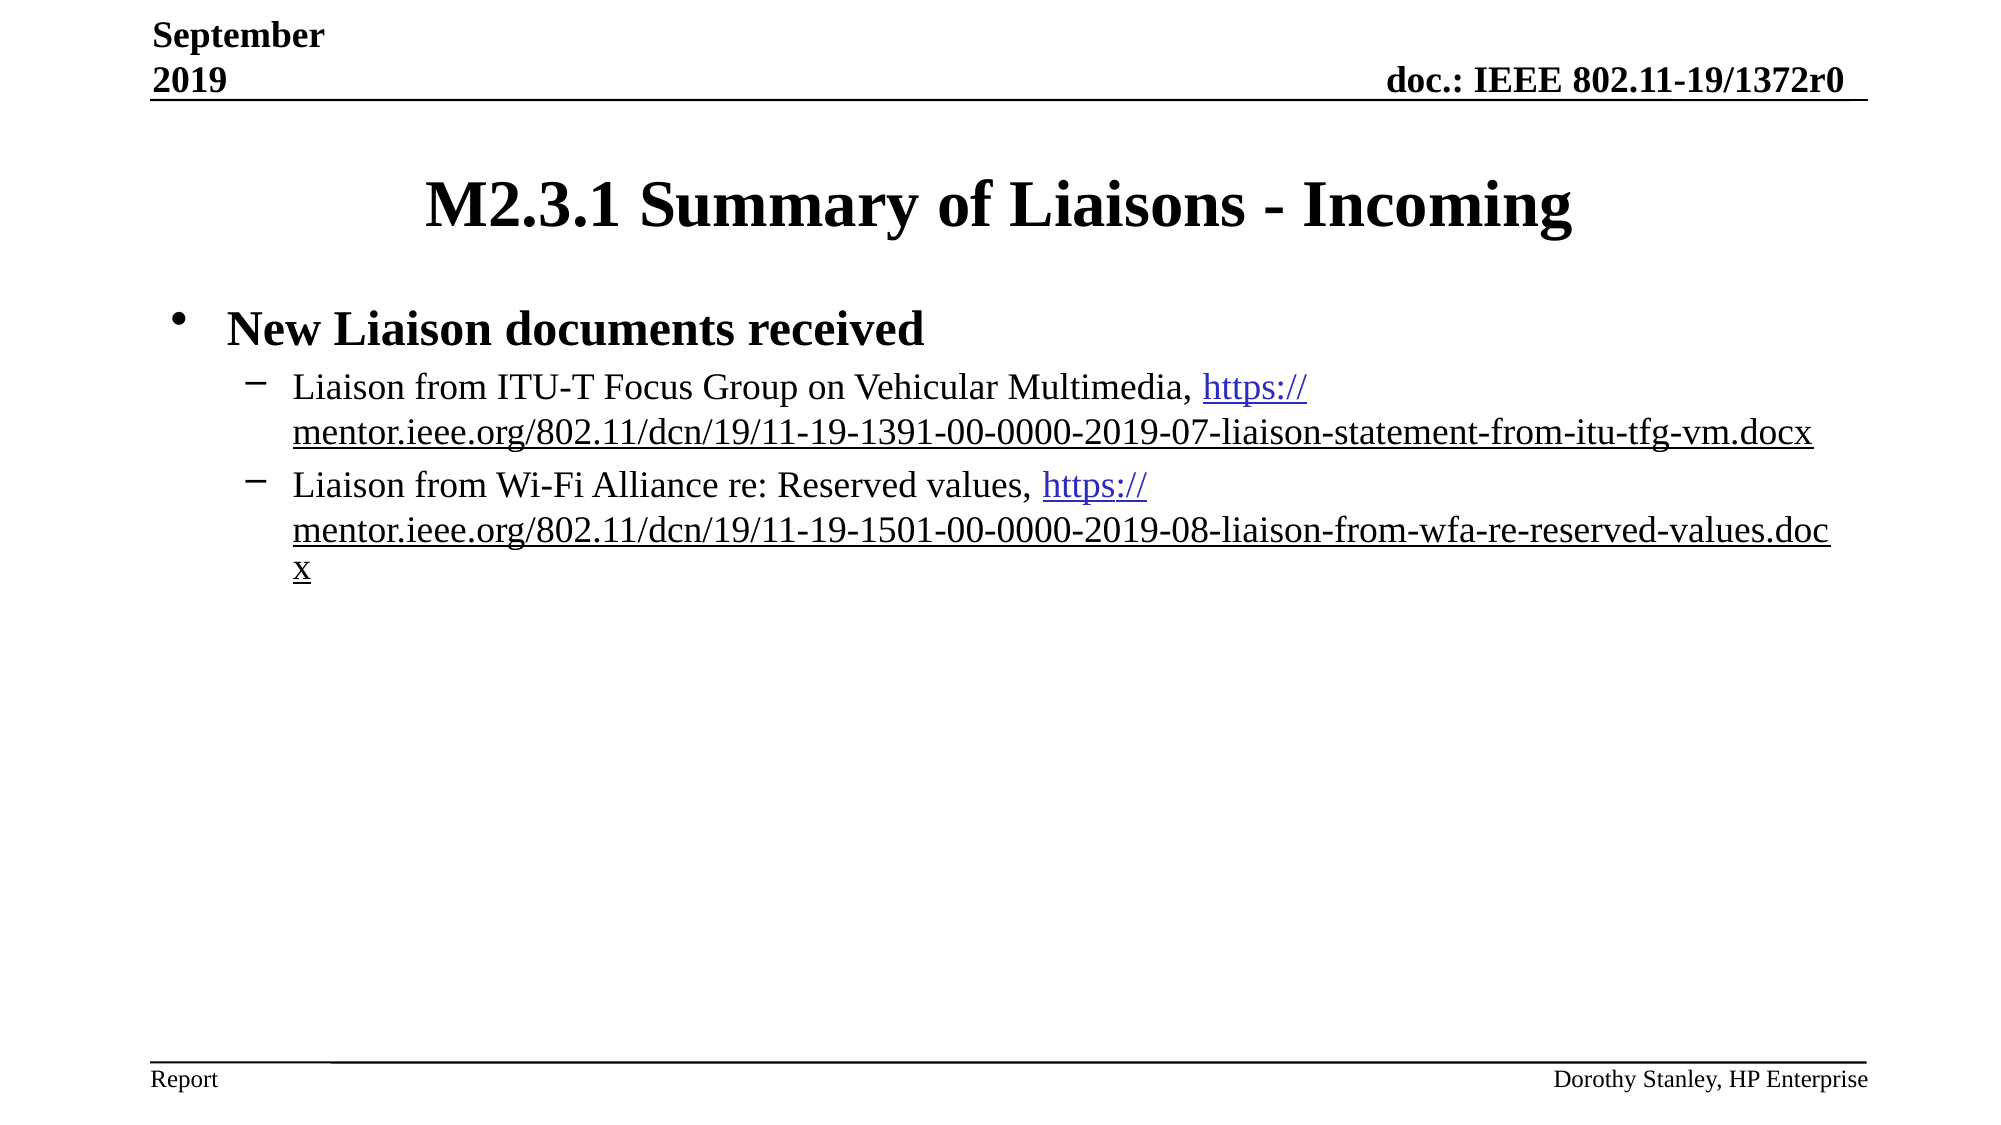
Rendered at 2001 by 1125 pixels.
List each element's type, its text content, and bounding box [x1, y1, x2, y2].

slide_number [152, 54, 406, 101]
title M2.3.1 Summary of Liaisons - Incoming [150, 112, 1850, 288]
list New Liaison documents received Liaison from ITU-T Focus Group on Vehicular Multimedia, https://mentor.ieee.org/802.11/dcn/19/11-19-1391-00-0000-2019-07-liaison-statement-from-itu-tfg-vm.docx Liaison from Wi-Fi Alliance re: Reserved values, https://mentor.ieee.org/802.11/dcn/19/11-19-1501-00-0000-2019-08-liaison-from-wfa-re-reserved-values.docx [155, 287, 1856, 963]
footer Dorothy Stanley, HP Enterprise [1512, 1061, 1869, 1093]
